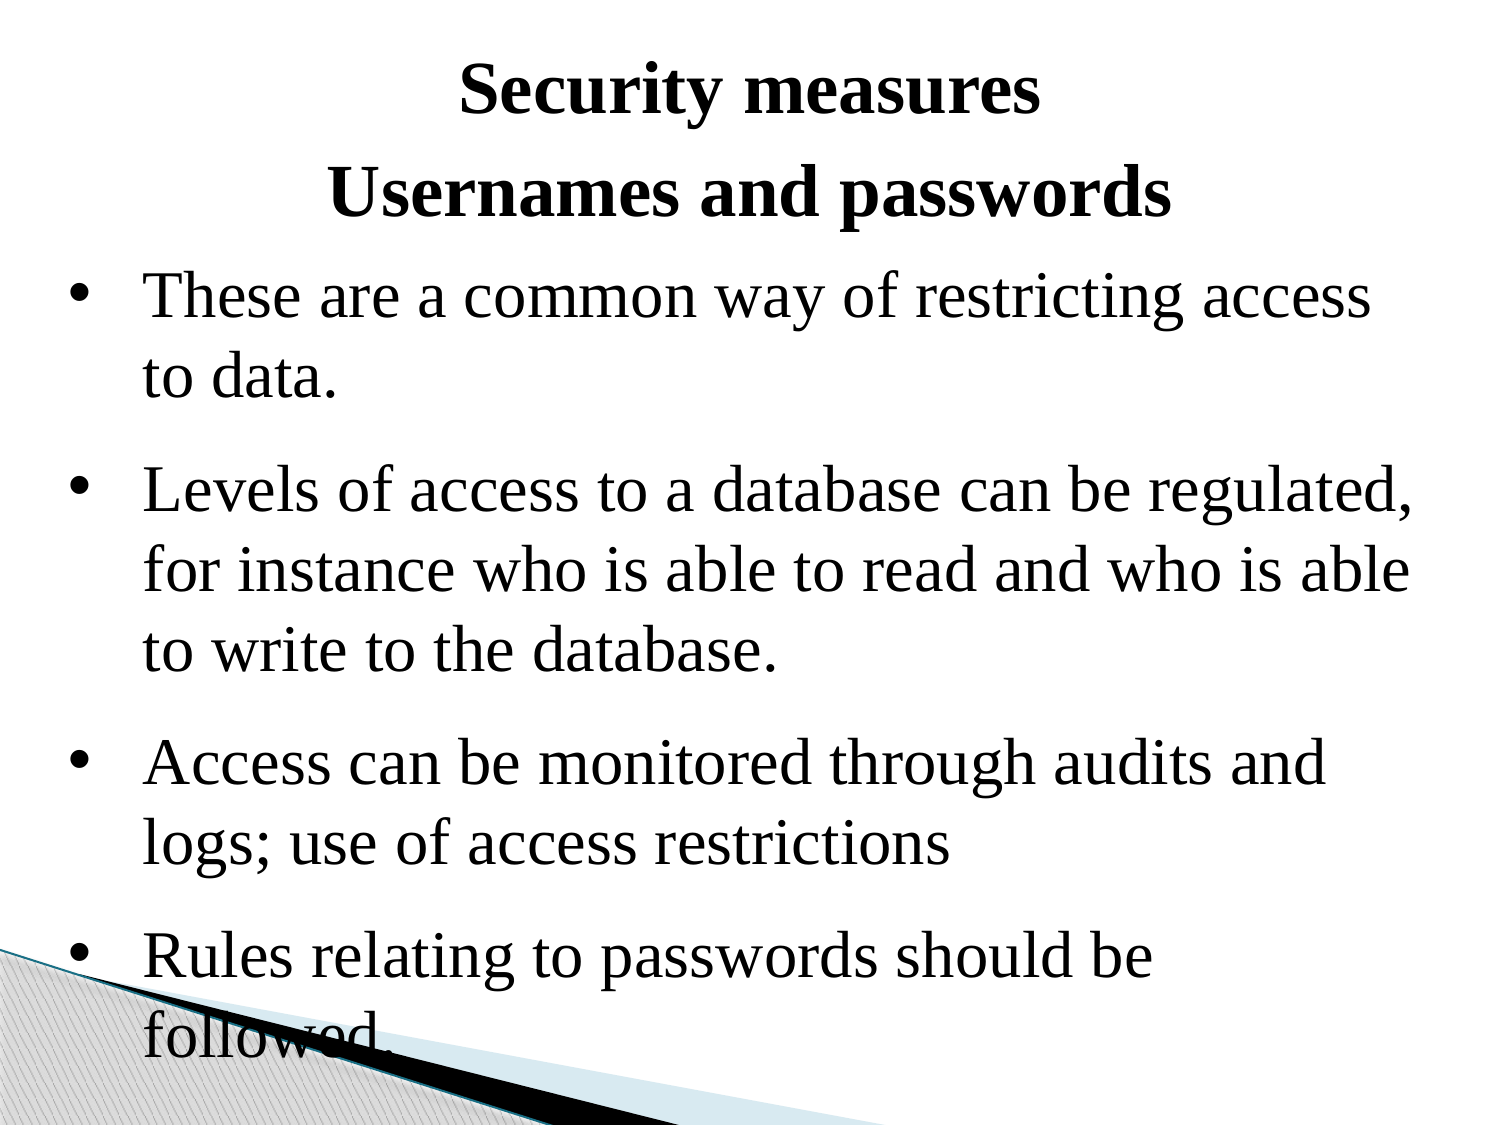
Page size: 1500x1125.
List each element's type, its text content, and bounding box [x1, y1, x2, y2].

text_box These are a common way of restricting access to data. Levels of access to a database can be regulated, for instance who is able to read and who is able to write to the database. Access can be monitored through audits and logs; use of access restrictions Rules relating to passwords should be followed. [53, 243, 1436, 1125]
text_box Security measures Usernames and passwords [41, 31, 1459, 239]
